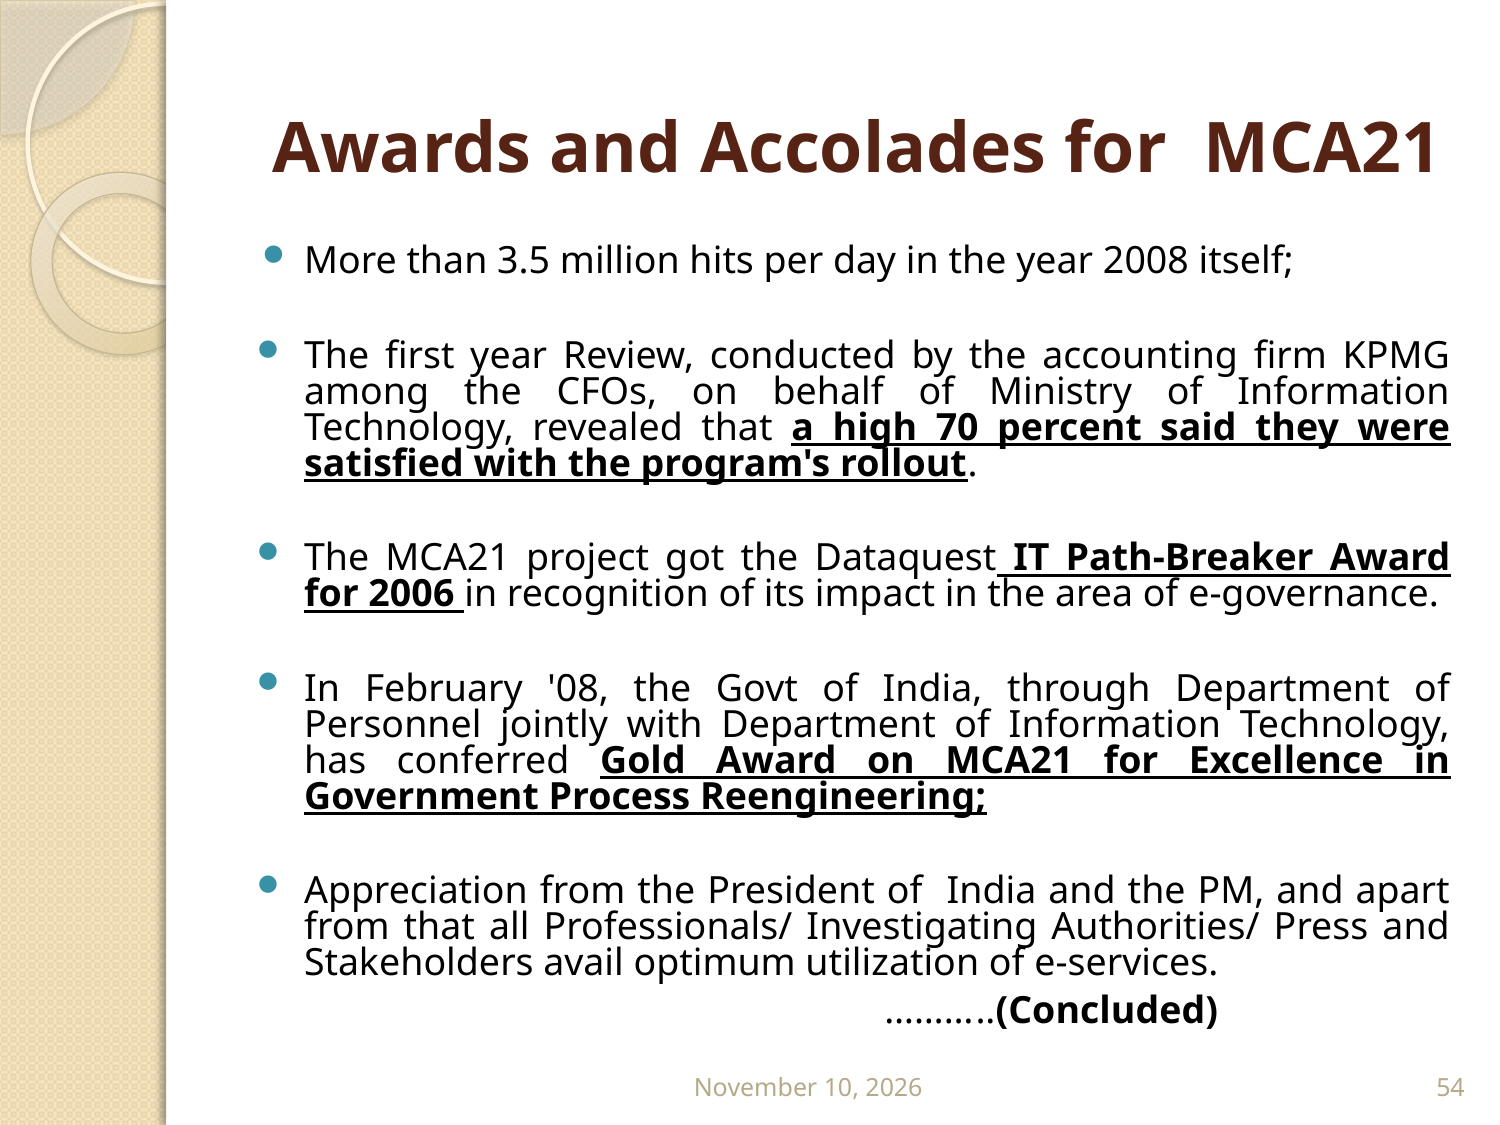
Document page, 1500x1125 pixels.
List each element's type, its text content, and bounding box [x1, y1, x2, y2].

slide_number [587, 1034, 938, 1113]
list More than 3.5 million hits per day in the year 2008 itself; The first year Review, conducted by the accounting firm KPMG among the CFOs, on behalf of Ministry of Information Technology, revealed that a high 70 percent said they were satisfied with the program's rollout. The MCA21 project got the Dataquest IT Path-Breaker Award for 2006 in recognition of its impact in the area of e-governance. In February '08, the Govt of India, through Department of Personnel jointly with Department of Information Technology, has conferred Gold Award on MCA21 for Excellence in Government Process Reengineering; Appreciation from the President of India and the PM, and apart from that all Professionals/ Investigating Authorities/ Press and Stakeholders avail optimum utilization of e-services. ………..(Concluded) [235, 237, 1466, 1063]
title Awards and Accolades for MCA21 [235, 45, 1466, 233]
slide_number 54 [1413, 1034, 1488, 1113]
